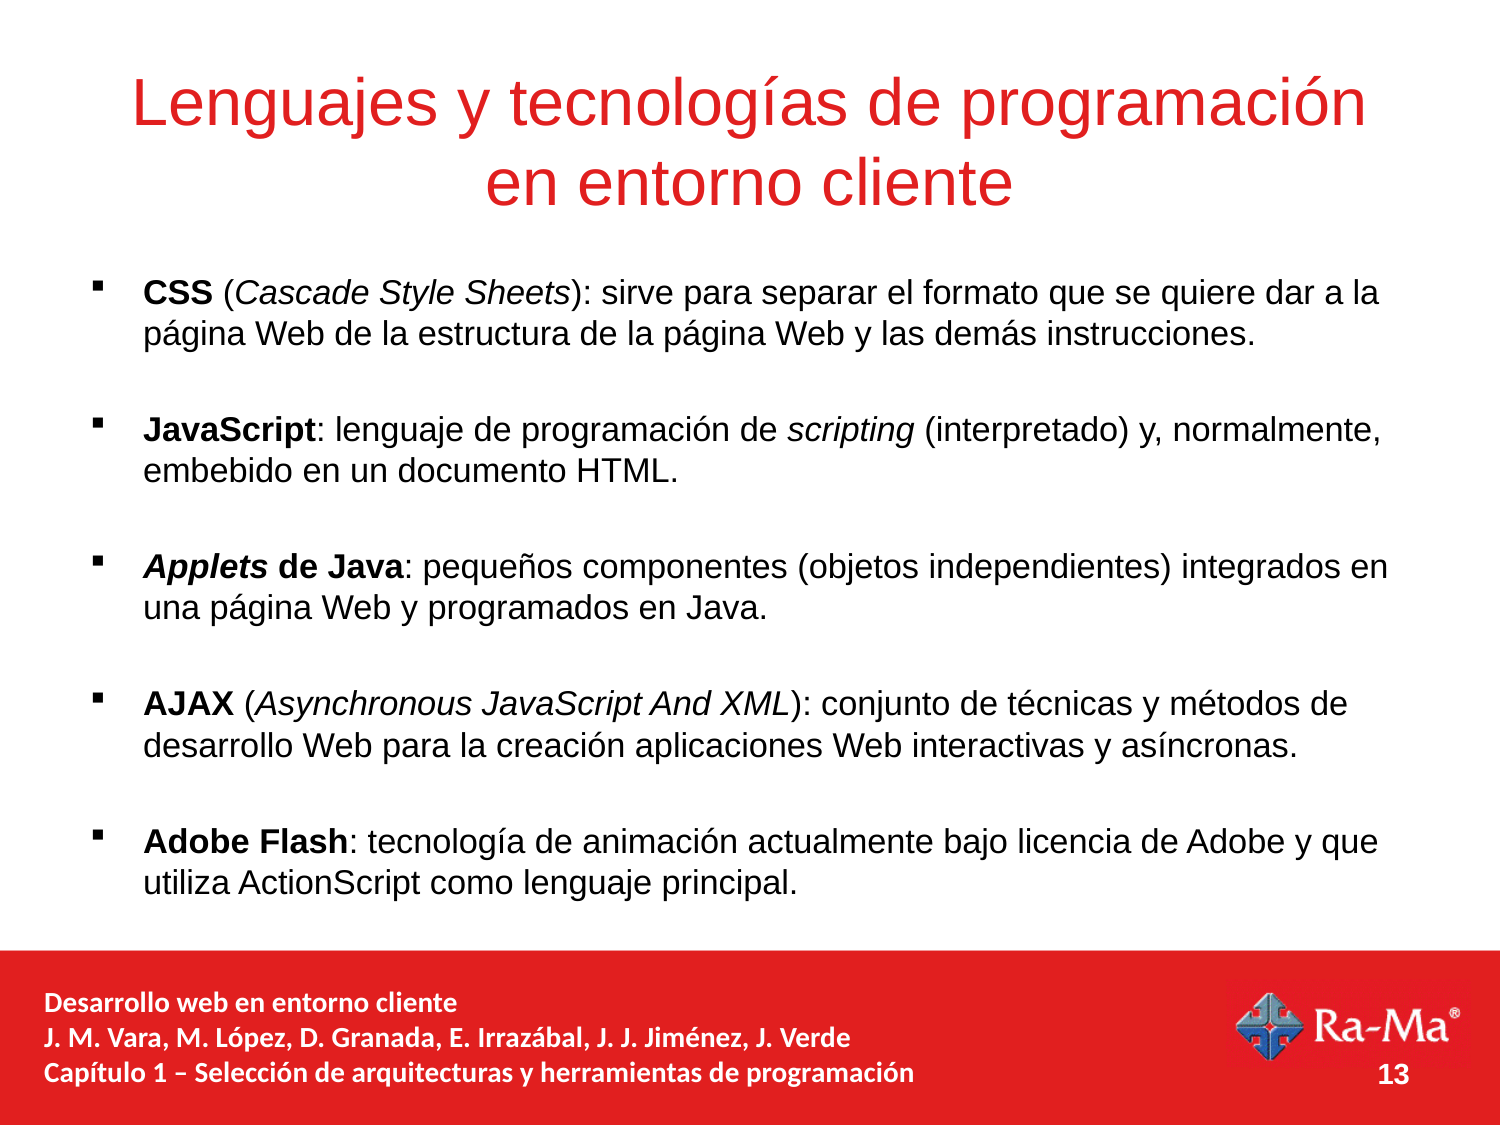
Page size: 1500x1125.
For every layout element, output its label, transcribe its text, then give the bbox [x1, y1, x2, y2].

slide_number 13 [1074, 1042, 1425, 1103]
list CSS (Cascade Style Sheets): sirve para separar el formato que se quiere dar a la página Web de la estructura de la página Web y las demás instrucciones. JavaScript: lenguaje de programación de scripting (interpretado) y, normalmente, embebido en un documento HTML. Applets de Java: pequeños componentes (objetos independientes) integrados en una página Web y programados en Java. AJAX (Asynchronous JavaScript And XML): conjunto de técnicas y métodos de desarrollo Web para la creación aplicaciones Web interactivas y asíncronas. Adobe Flash: tecnología de animación actualmente bajo licencia de Adobe y que utiliza ActionScript como lenguaje principal. [75, 262, 1425, 929]
footer Desarrollo web en entorno cliente J. M. Vara, M. López, D. Granada, E. Irrazábal, J. J. Jiménez, J. Verde Capítulo 1 – Selección de arquitecturas y herramientas de programación [29, 975, 1058, 1094]
title Lenguajes y tecnologías de programación en entorno cliente [75, 45, 1425, 233]
picture [0, 0, 1500, 1125]
